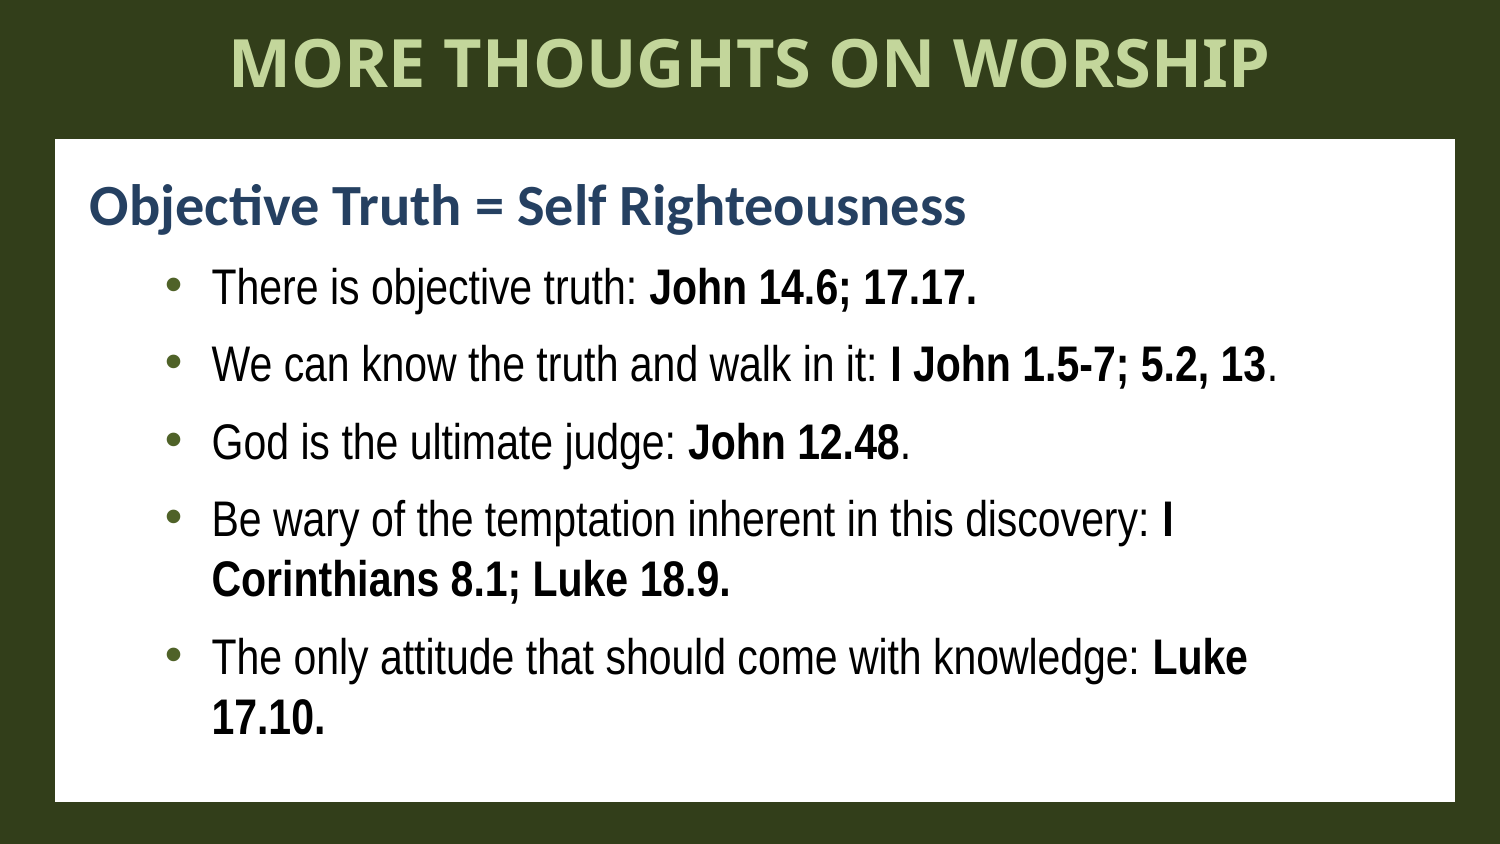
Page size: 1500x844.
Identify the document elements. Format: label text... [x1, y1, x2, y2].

text_box MORE THOUGHTS ON WORSHIP [0, 13, 1500, 109]
text_box There is objective truth: John 14.6; 17.17. We can know the truth and walk in it: I John 1.5-7; 5.2, 13. God is the ultimate judge: John 12.48. Be wary of the temptation inherent in this discovery: I Corinthians 8.1; Luke 18.9. The only attitude that should come with knowledge: Luke 17.10. [149, 246, 1363, 752]
text_box [52, 137, 1457, 804]
text_box Objective Truth = Self Righteousness [74, 159, 1125, 245]
